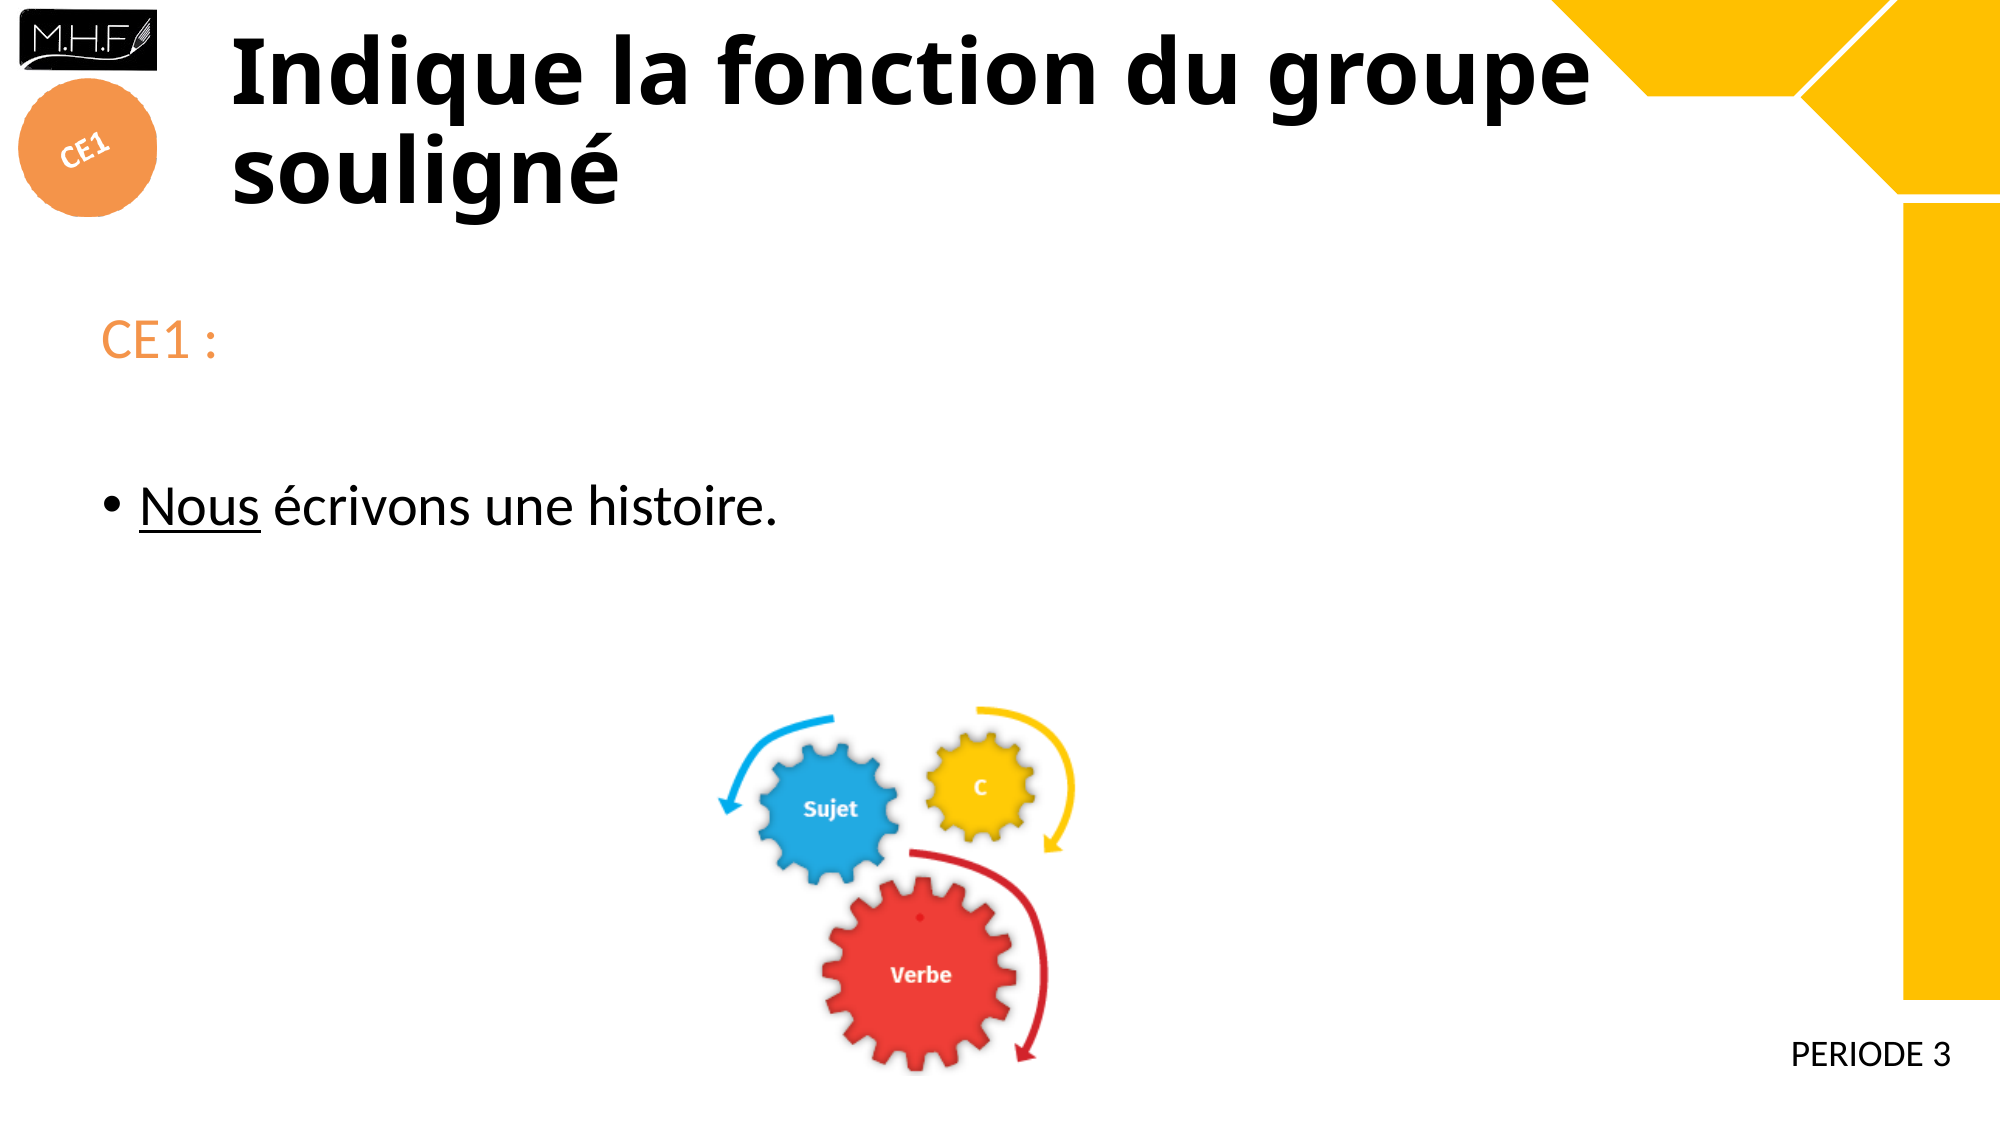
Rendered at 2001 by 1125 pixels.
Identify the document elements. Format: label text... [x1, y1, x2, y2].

text_box PERIODE 3 [1362, 1021, 1967, 1125]
text_box [1902, 202, 2000, 1001]
picture [16, 7, 157, 74]
list CE1 : Nous écrivons une histoire. [86, 300, 897, 1015]
picture [18, 78, 157, 218]
text_box [1799, 0, 2000, 196]
title Indique la fonction du groupe souligné [216, 15, 1763, 233]
picture [711, 693, 1083, 1076]
text_box [1549, 0, 1892, 98]
